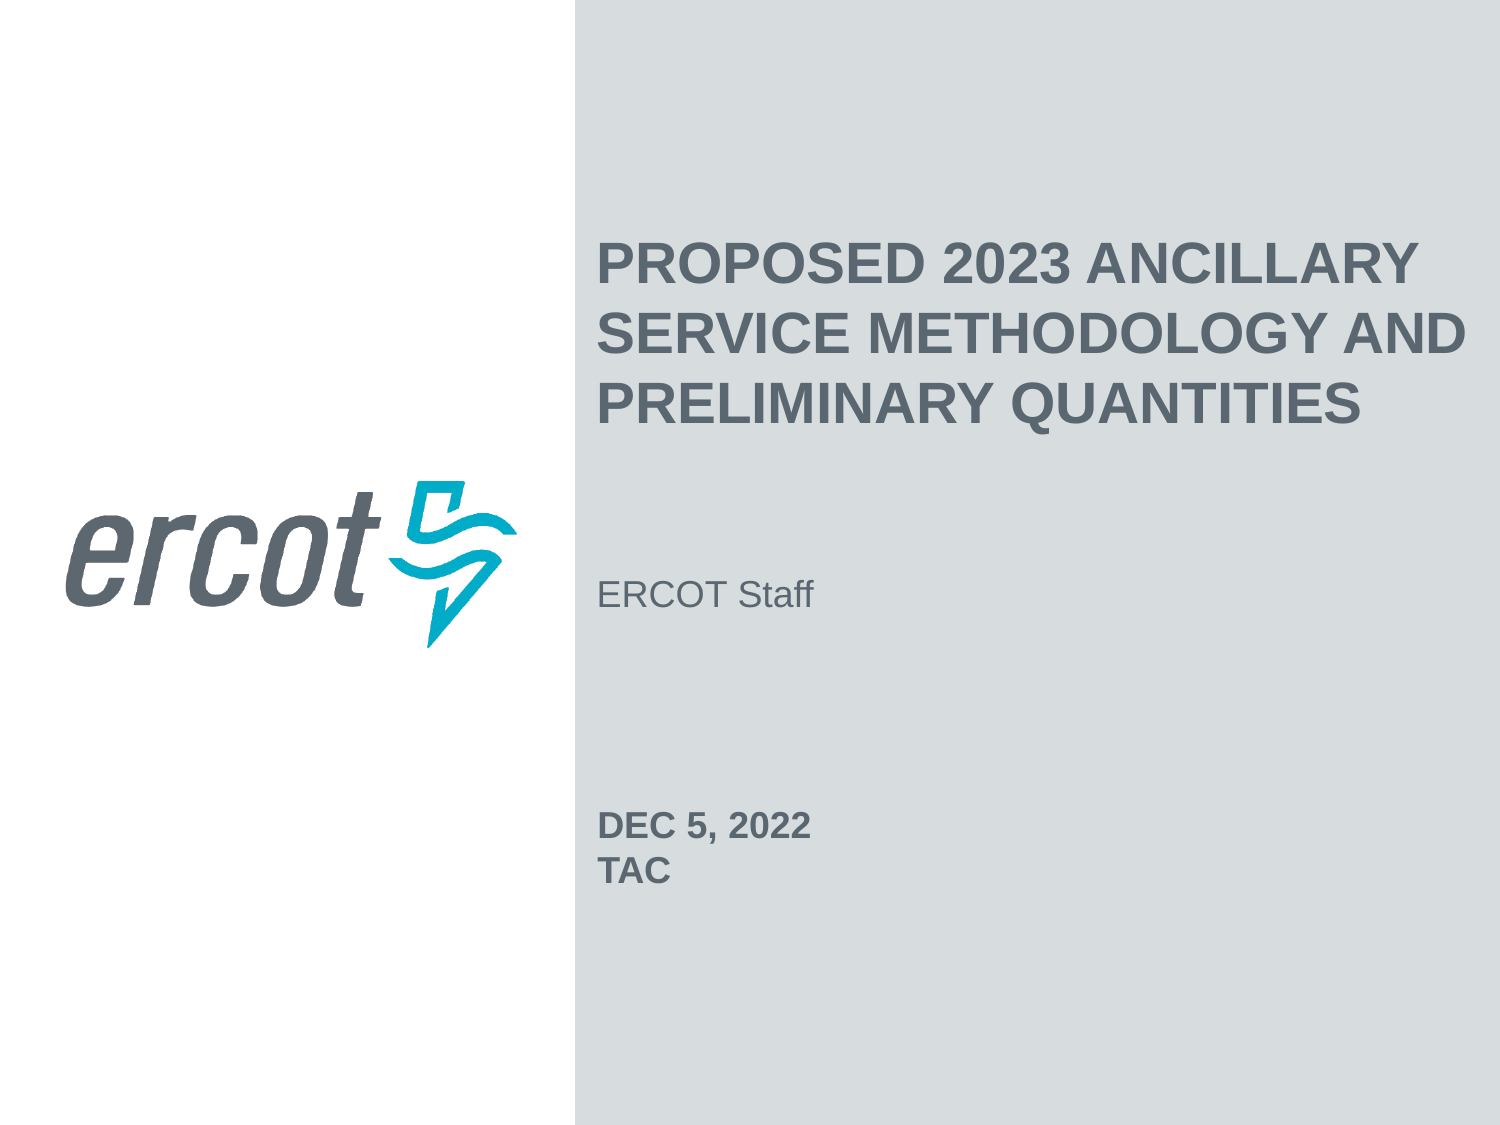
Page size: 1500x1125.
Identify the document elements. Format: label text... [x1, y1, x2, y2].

list Proposed 2023 Ancillary Service Methodology And Preliminary Quantities [581, 217, 1488, 596]
list Dec 5, 2022 TAC [582, 793, 1315, 900]
list ERCOT Staff [581, 596, 1315, 714]
picture [56, 471, 525, 654]
